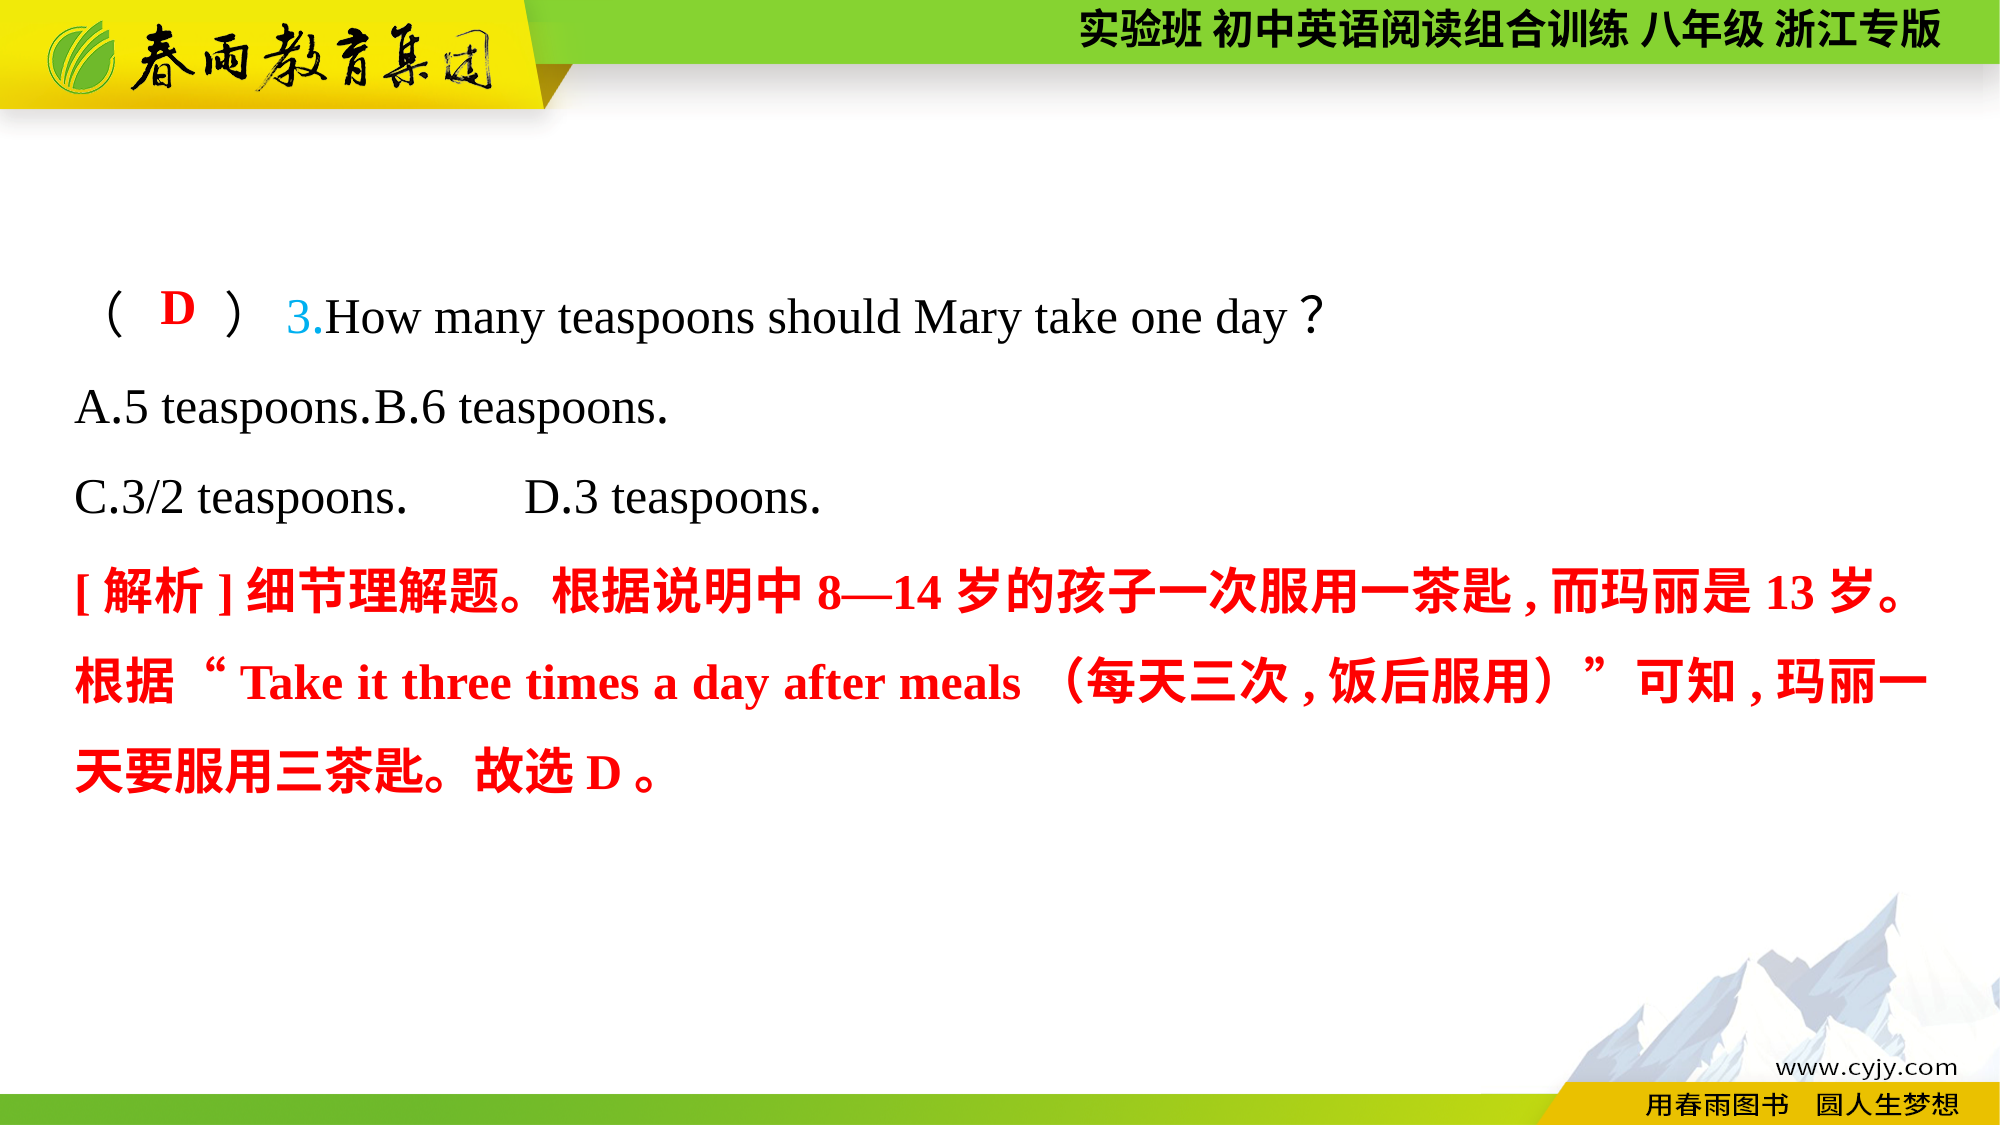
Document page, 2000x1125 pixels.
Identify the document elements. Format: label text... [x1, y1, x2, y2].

text_box [解析]细节理解题。根据说明中8—14岁的孩子一次服用一茶匙,而玛丽是13岁。根据“Take it three times a day after meals（每天三次,饭后服用）”可知,玛丽一天要服用三茶匙。故选D。 [59, 522, 1944, 808]
list （ ）3.How many teaspoons should Mary take one day？ A.5 teaspoons. B.6 teaspoons. C.3/2 teaspoons. D.3 teaspoons. [59, 246, 1944, 522]
picture [0, 0, 2000, 1125]
text_box D [145, 266, 212, 342]
